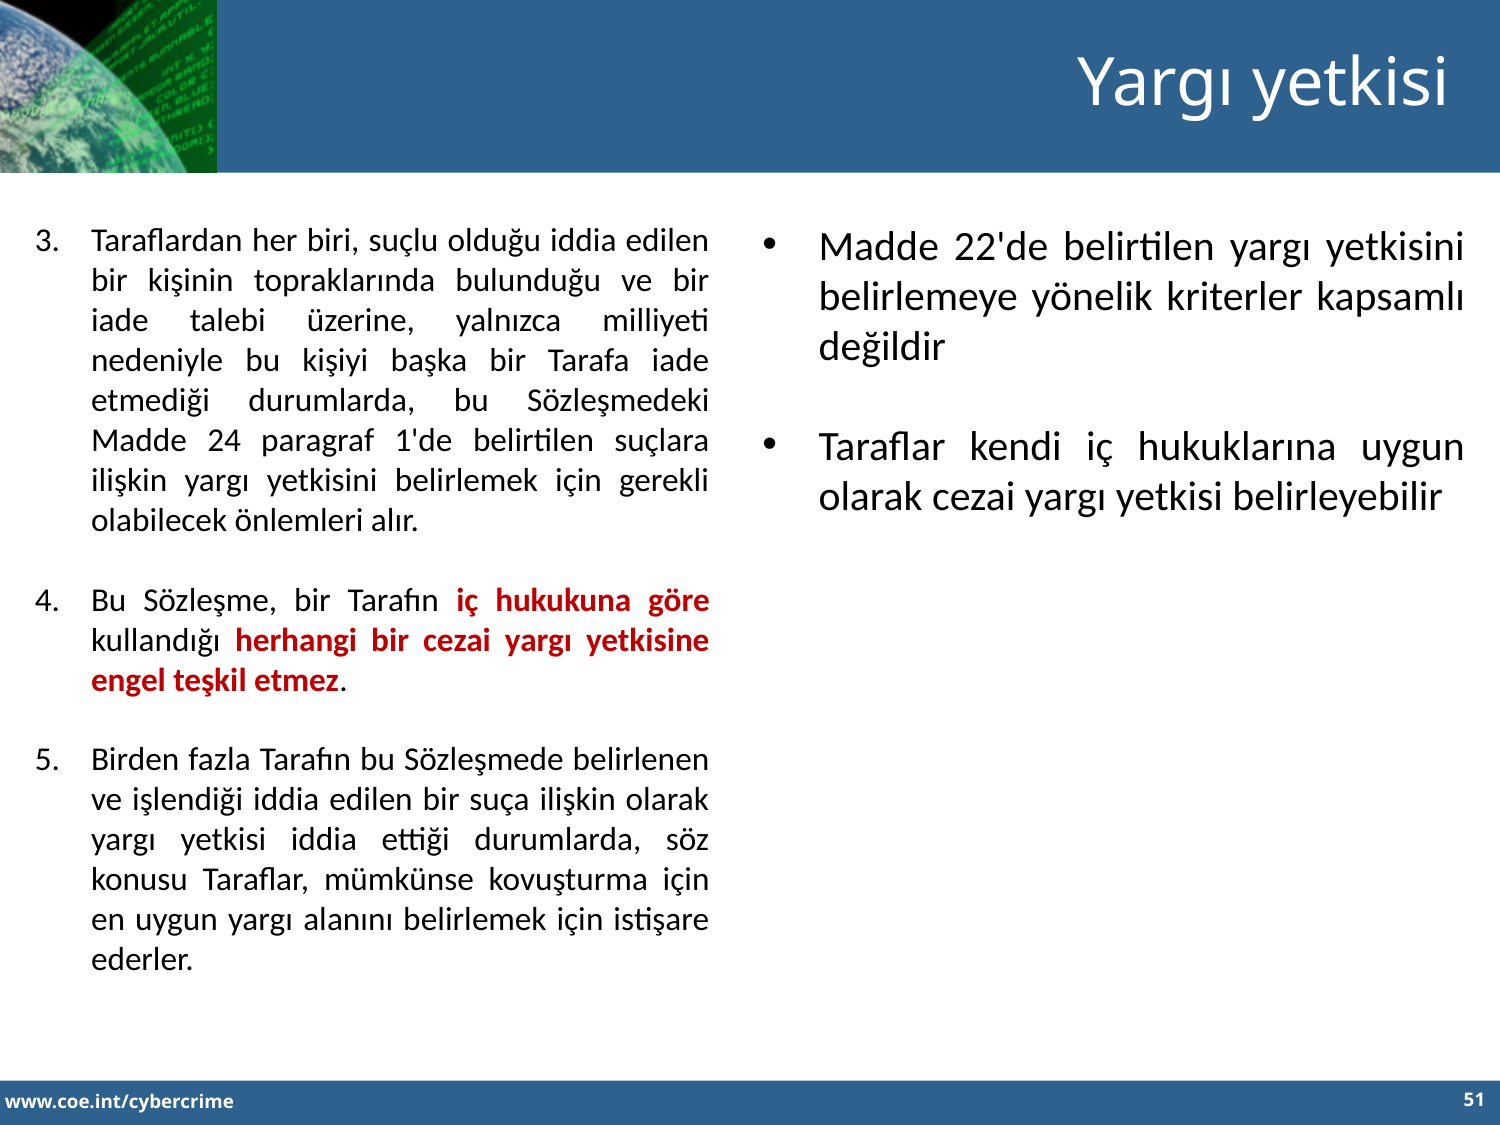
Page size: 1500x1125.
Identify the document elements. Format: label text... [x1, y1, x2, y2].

text_box Madde 22'de belirtilen yargı yetkisini belirlemeye yönelik kriterler kapsamlı değildir Taraflar kendi iç hukuklarına uygun olarak cezai yargı yetkisi belirleyebilir [747, 211, 1480, 526]
text_box Yargı yetkisi [230, 31, 1483, 126]
text_box Taraflardan her biri, suçlu olduğu iddia edilen bir kişinin topraklarında bulunduğu ve bir iade talebi üzerine, yalnızca milliyeti nedeniyle bu kişiyi başka bir Tarafa iade etmediği durumlarda, bu Sözleşmedeki Madde 24 paragraf 1'de belirtilen suçlara ilişkin yargı yetkisini belirlemek için gerekli olabilecek önlemleri alır. Bu Sözleşme, bir Tarafın iç hukukuna göre kullandığı herhangi bir cezai yargı yetkisine engel teşkil etmez. Birden fazla Tarafın bu Sözleşmede belirlenen ve işlendiği iddia edilen bir suça ilişkin olarak yargı yetkisi iddia ettiği durumlarda, söz konusu Taraflar, mümkünse kovuşturma için en uygun yargı alanını belirlemek için istişare ederler. [19, 211, 726, 985]
picture [0, 0, 217, 173]
